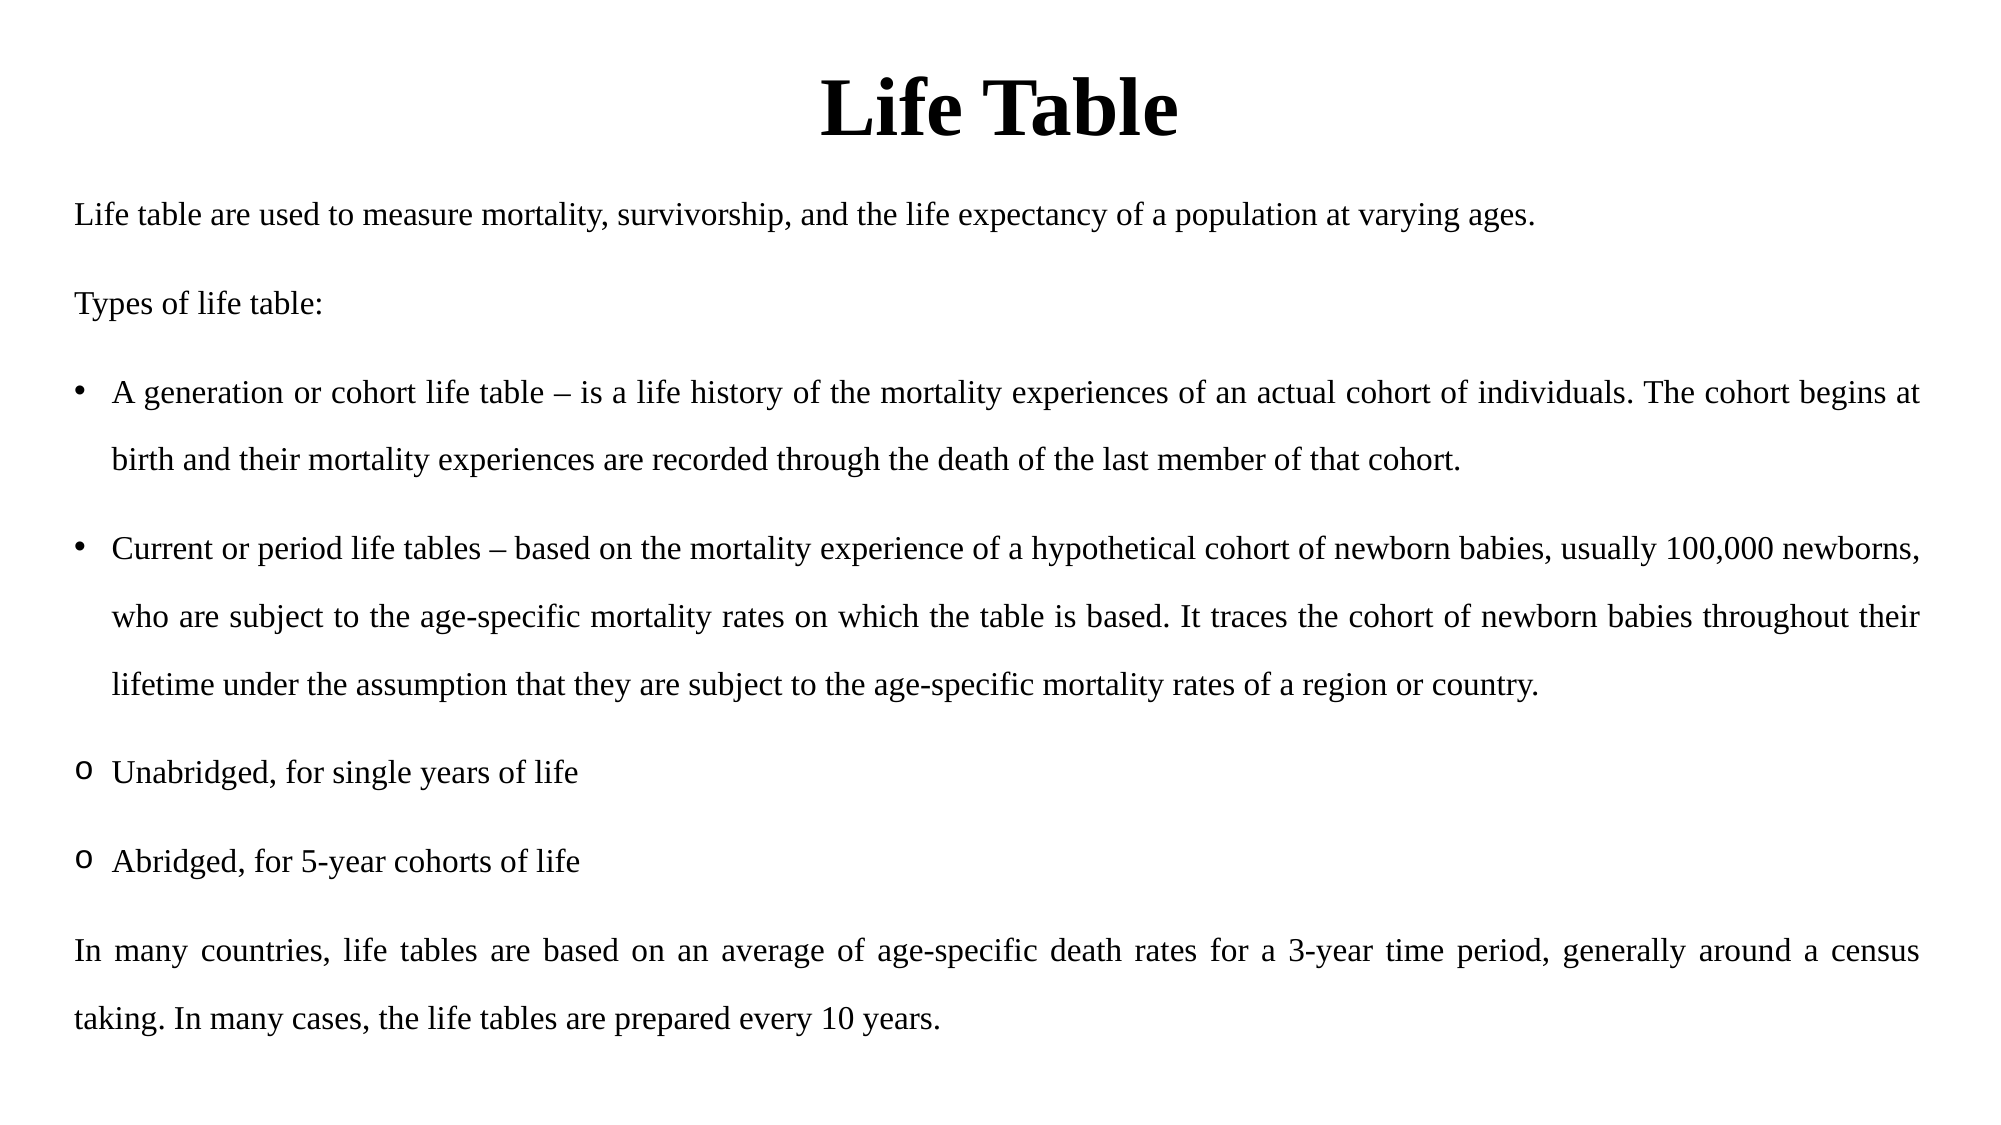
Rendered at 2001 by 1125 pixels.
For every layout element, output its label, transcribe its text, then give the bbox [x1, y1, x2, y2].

list Life table are used to measure mortality, survivorship, and the life expectancy of a population at varying ages. Types of life table: A generation or cohort life table – is a life history of the mortality experiences of an actual cohort of individuals. The cohort begins at birth and their mortality experiences are recorded through the death of the last member of that cohort. Current or period life tables – based on the mortality experience of a hypothetical cohort of newborn babies, usually 100,000 newborns, who are subject to the age-specific mortality rates on which the table is based. It traces the cohort of newborn babies throughout their lifetime under the assumption that they are subject to the age-specific mortality rates of a region or country. Unabridged, for single years of life Abridged, for 5-year cohorts of life In many countries, life tables are based on an average of age-specific death rates for a 3-year time period, generally around a census taking. In many cases, the life tables are prepared every 10 years. [59, 156, 1939, 1101]
title Life Table [137, 43, 1863, 156]
